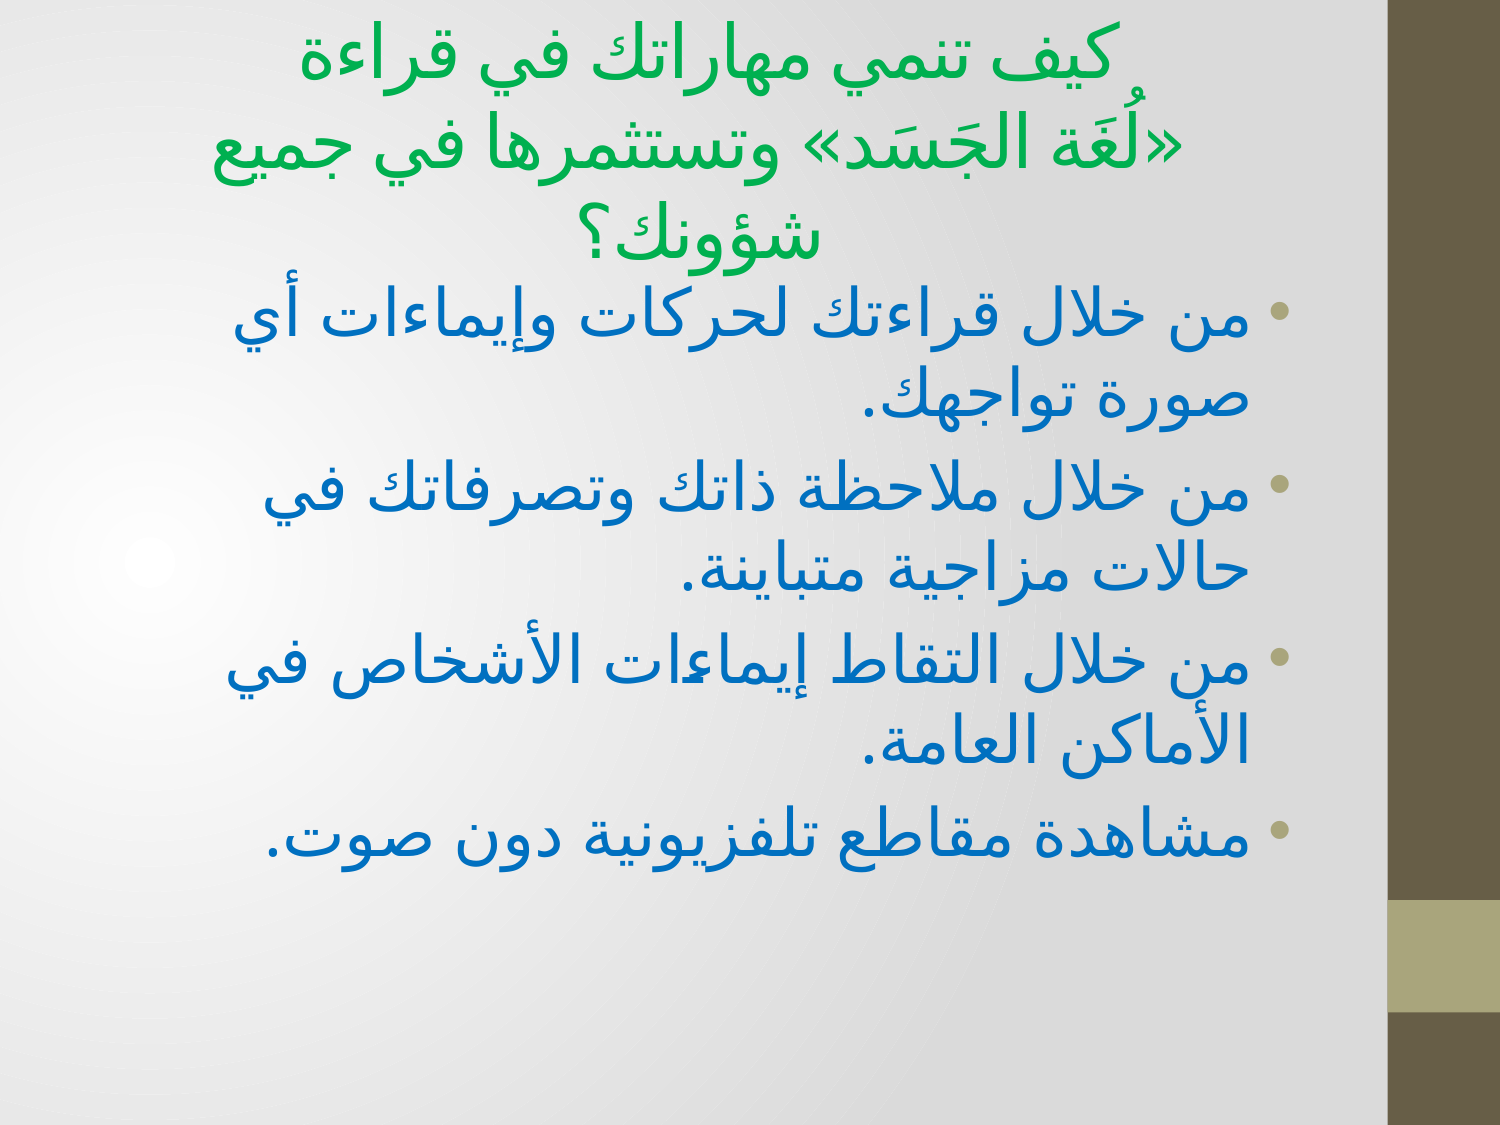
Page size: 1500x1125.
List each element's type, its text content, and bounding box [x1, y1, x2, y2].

title كيف تنمي مهاراتك في قراءة «لُغَة الجَسَد» وتستثمرها في جميع شؤونك؟ [75, 45, 1325, 233]
list من خلال قراءتك لحركات وإيماءات أي صورة تواجهك. من خلال ملاحظة ذاتك وتصرفاتك في حالات مزاجية متباينة. من خلال التقاط إيماءات الأشخاص في الأماكن العامة. مشاهدة مقاطع تلفزيونية دون صوت. [75, 262, 1325, 1050]
